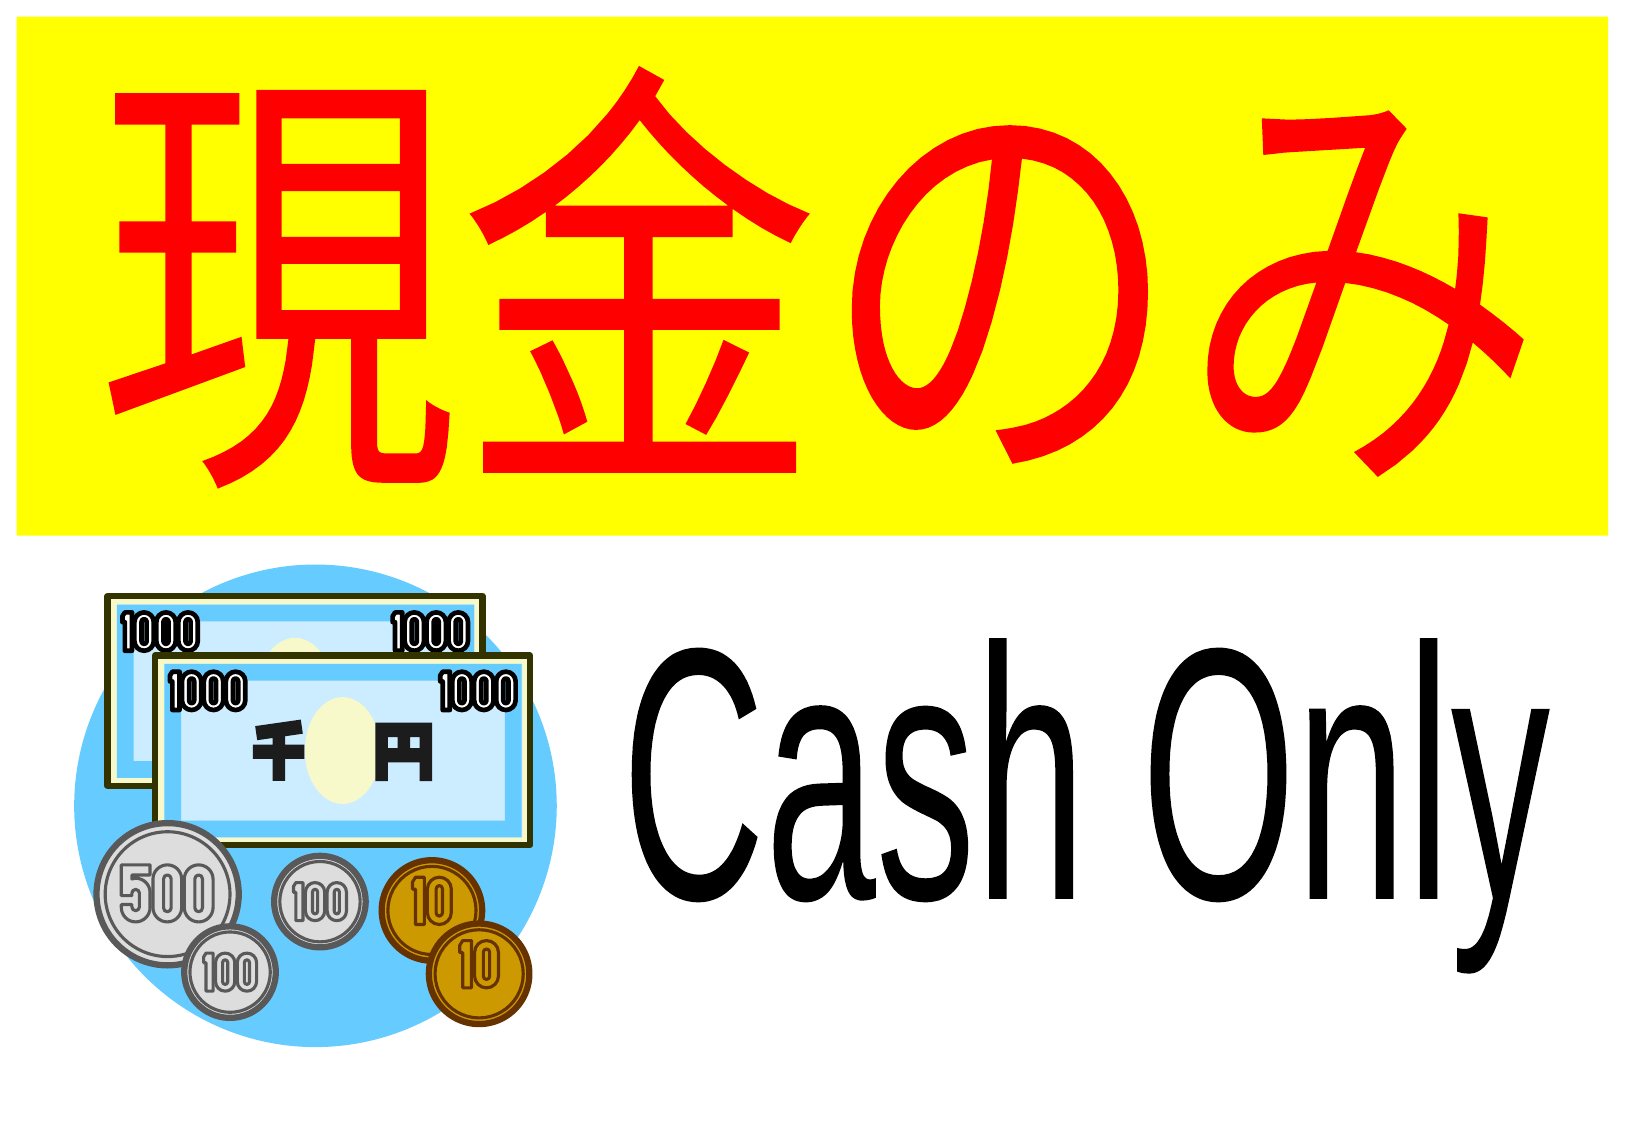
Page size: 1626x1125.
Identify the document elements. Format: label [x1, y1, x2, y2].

text_box [73, 564, 557, 1048]
text_box [14, 15, 1610, 538]
